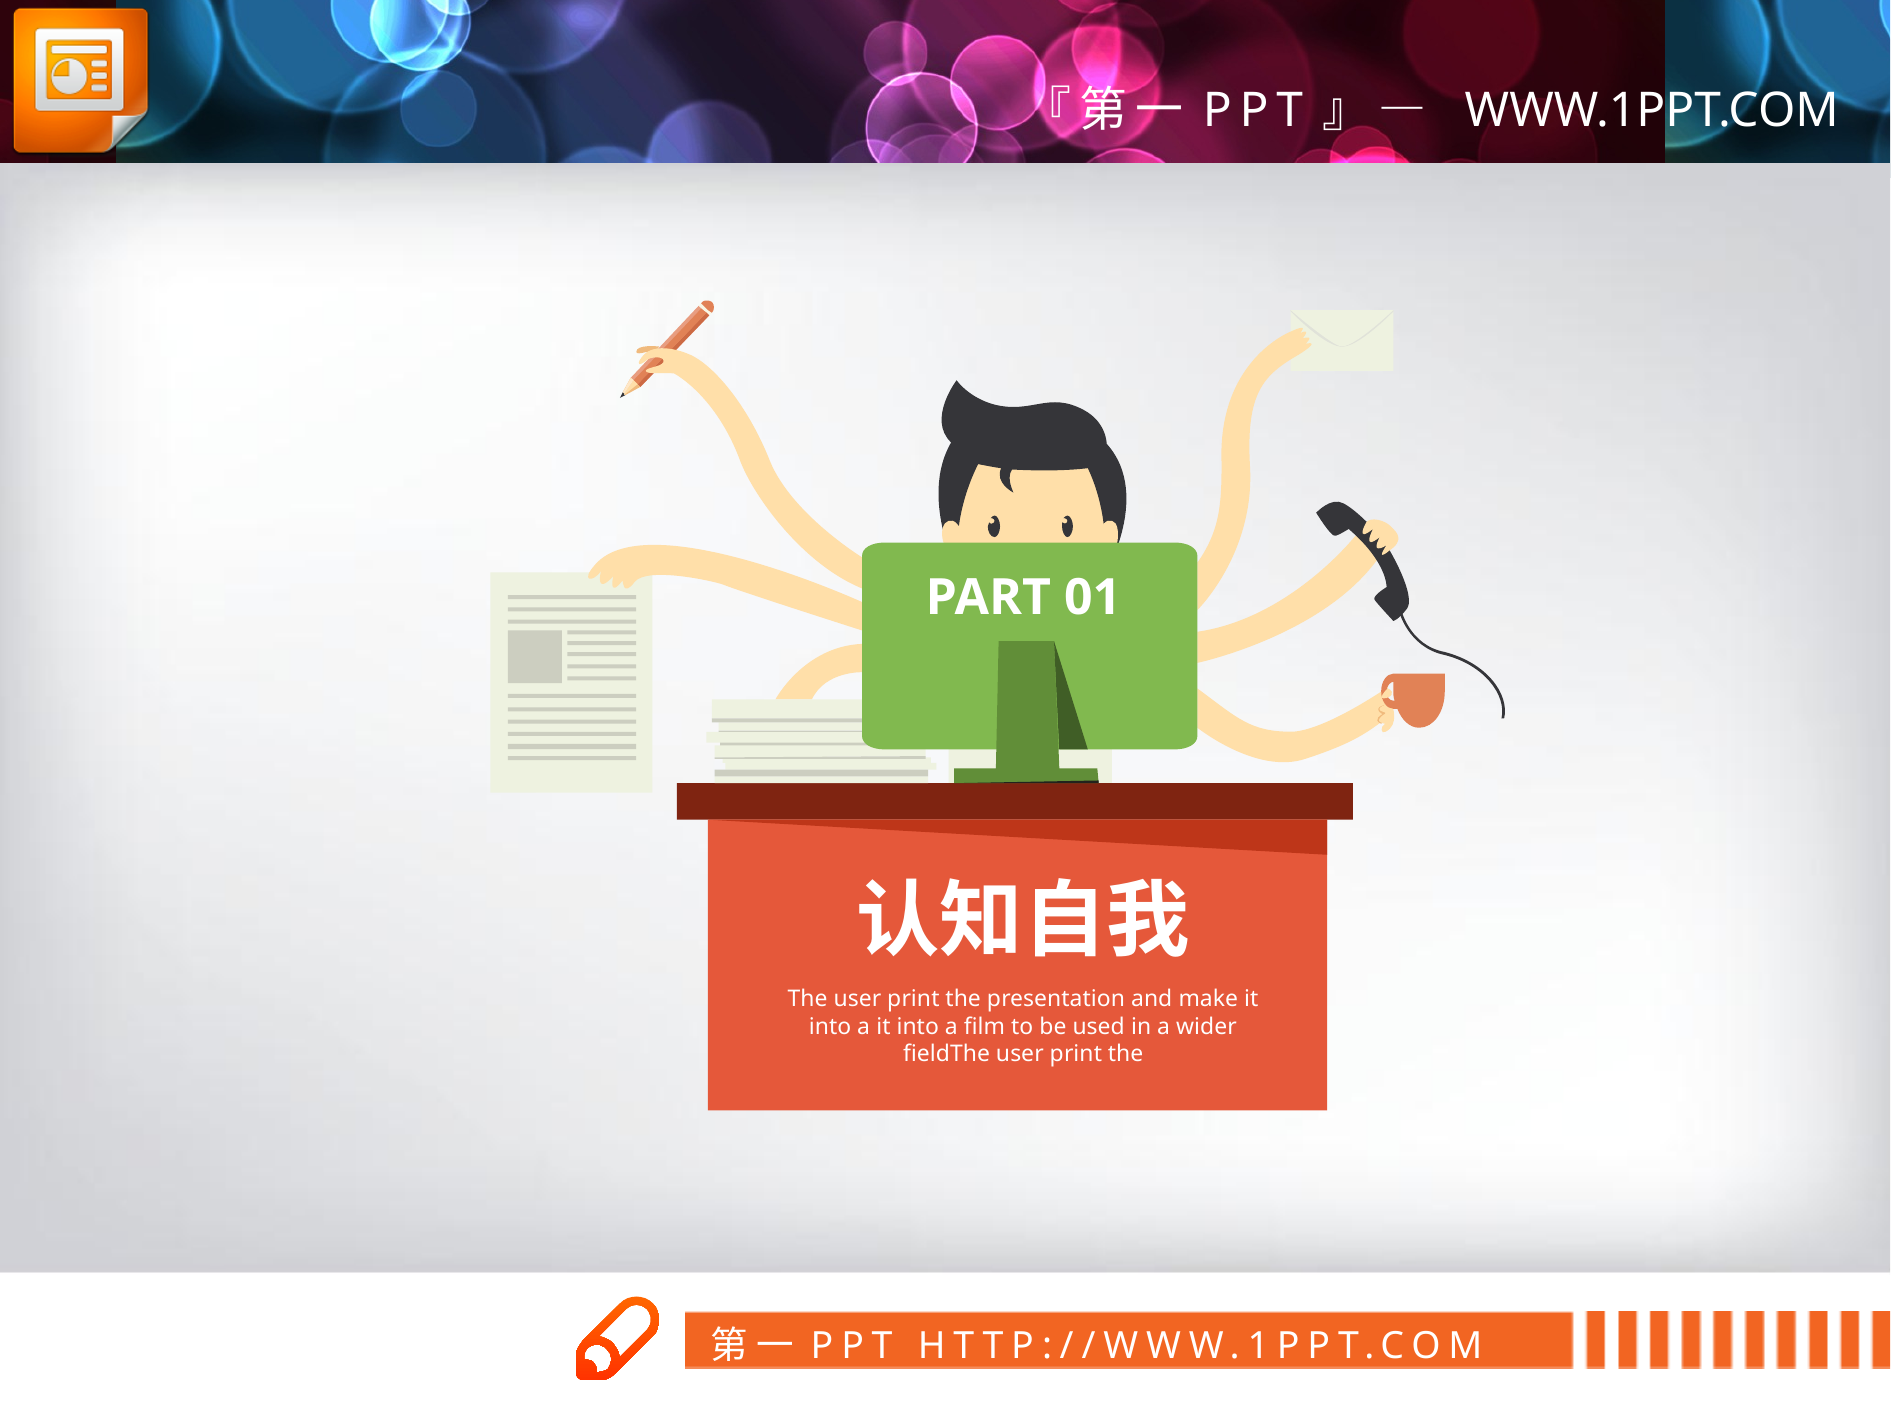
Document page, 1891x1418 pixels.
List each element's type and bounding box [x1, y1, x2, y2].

picture [685, 1311, 1891, 1369]
text_box [490, 300, 1510, 1111]
picture [0, 0, 1891, 1275]
